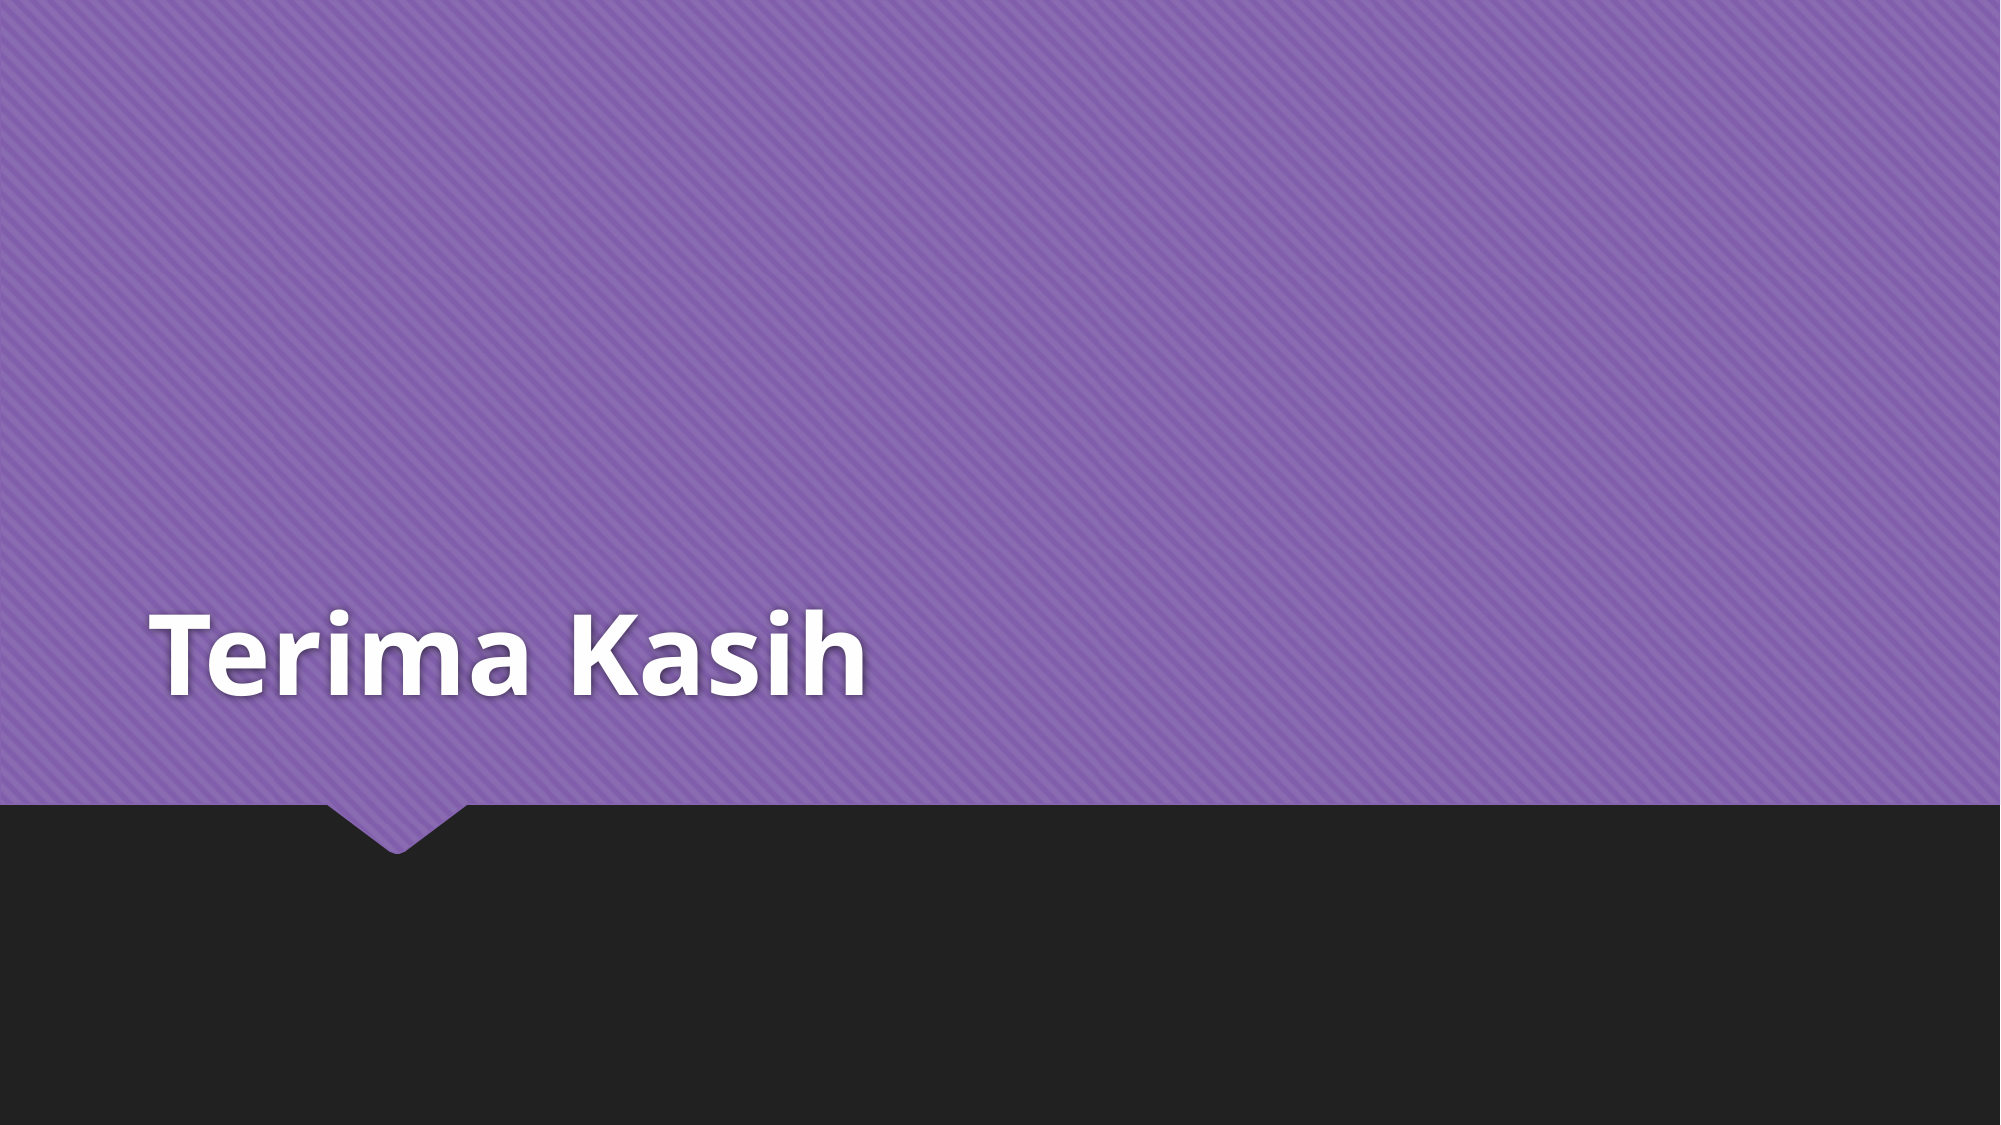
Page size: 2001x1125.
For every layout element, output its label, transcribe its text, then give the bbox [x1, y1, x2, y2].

title Terima Kasih [132, 237, 1868, 726]
